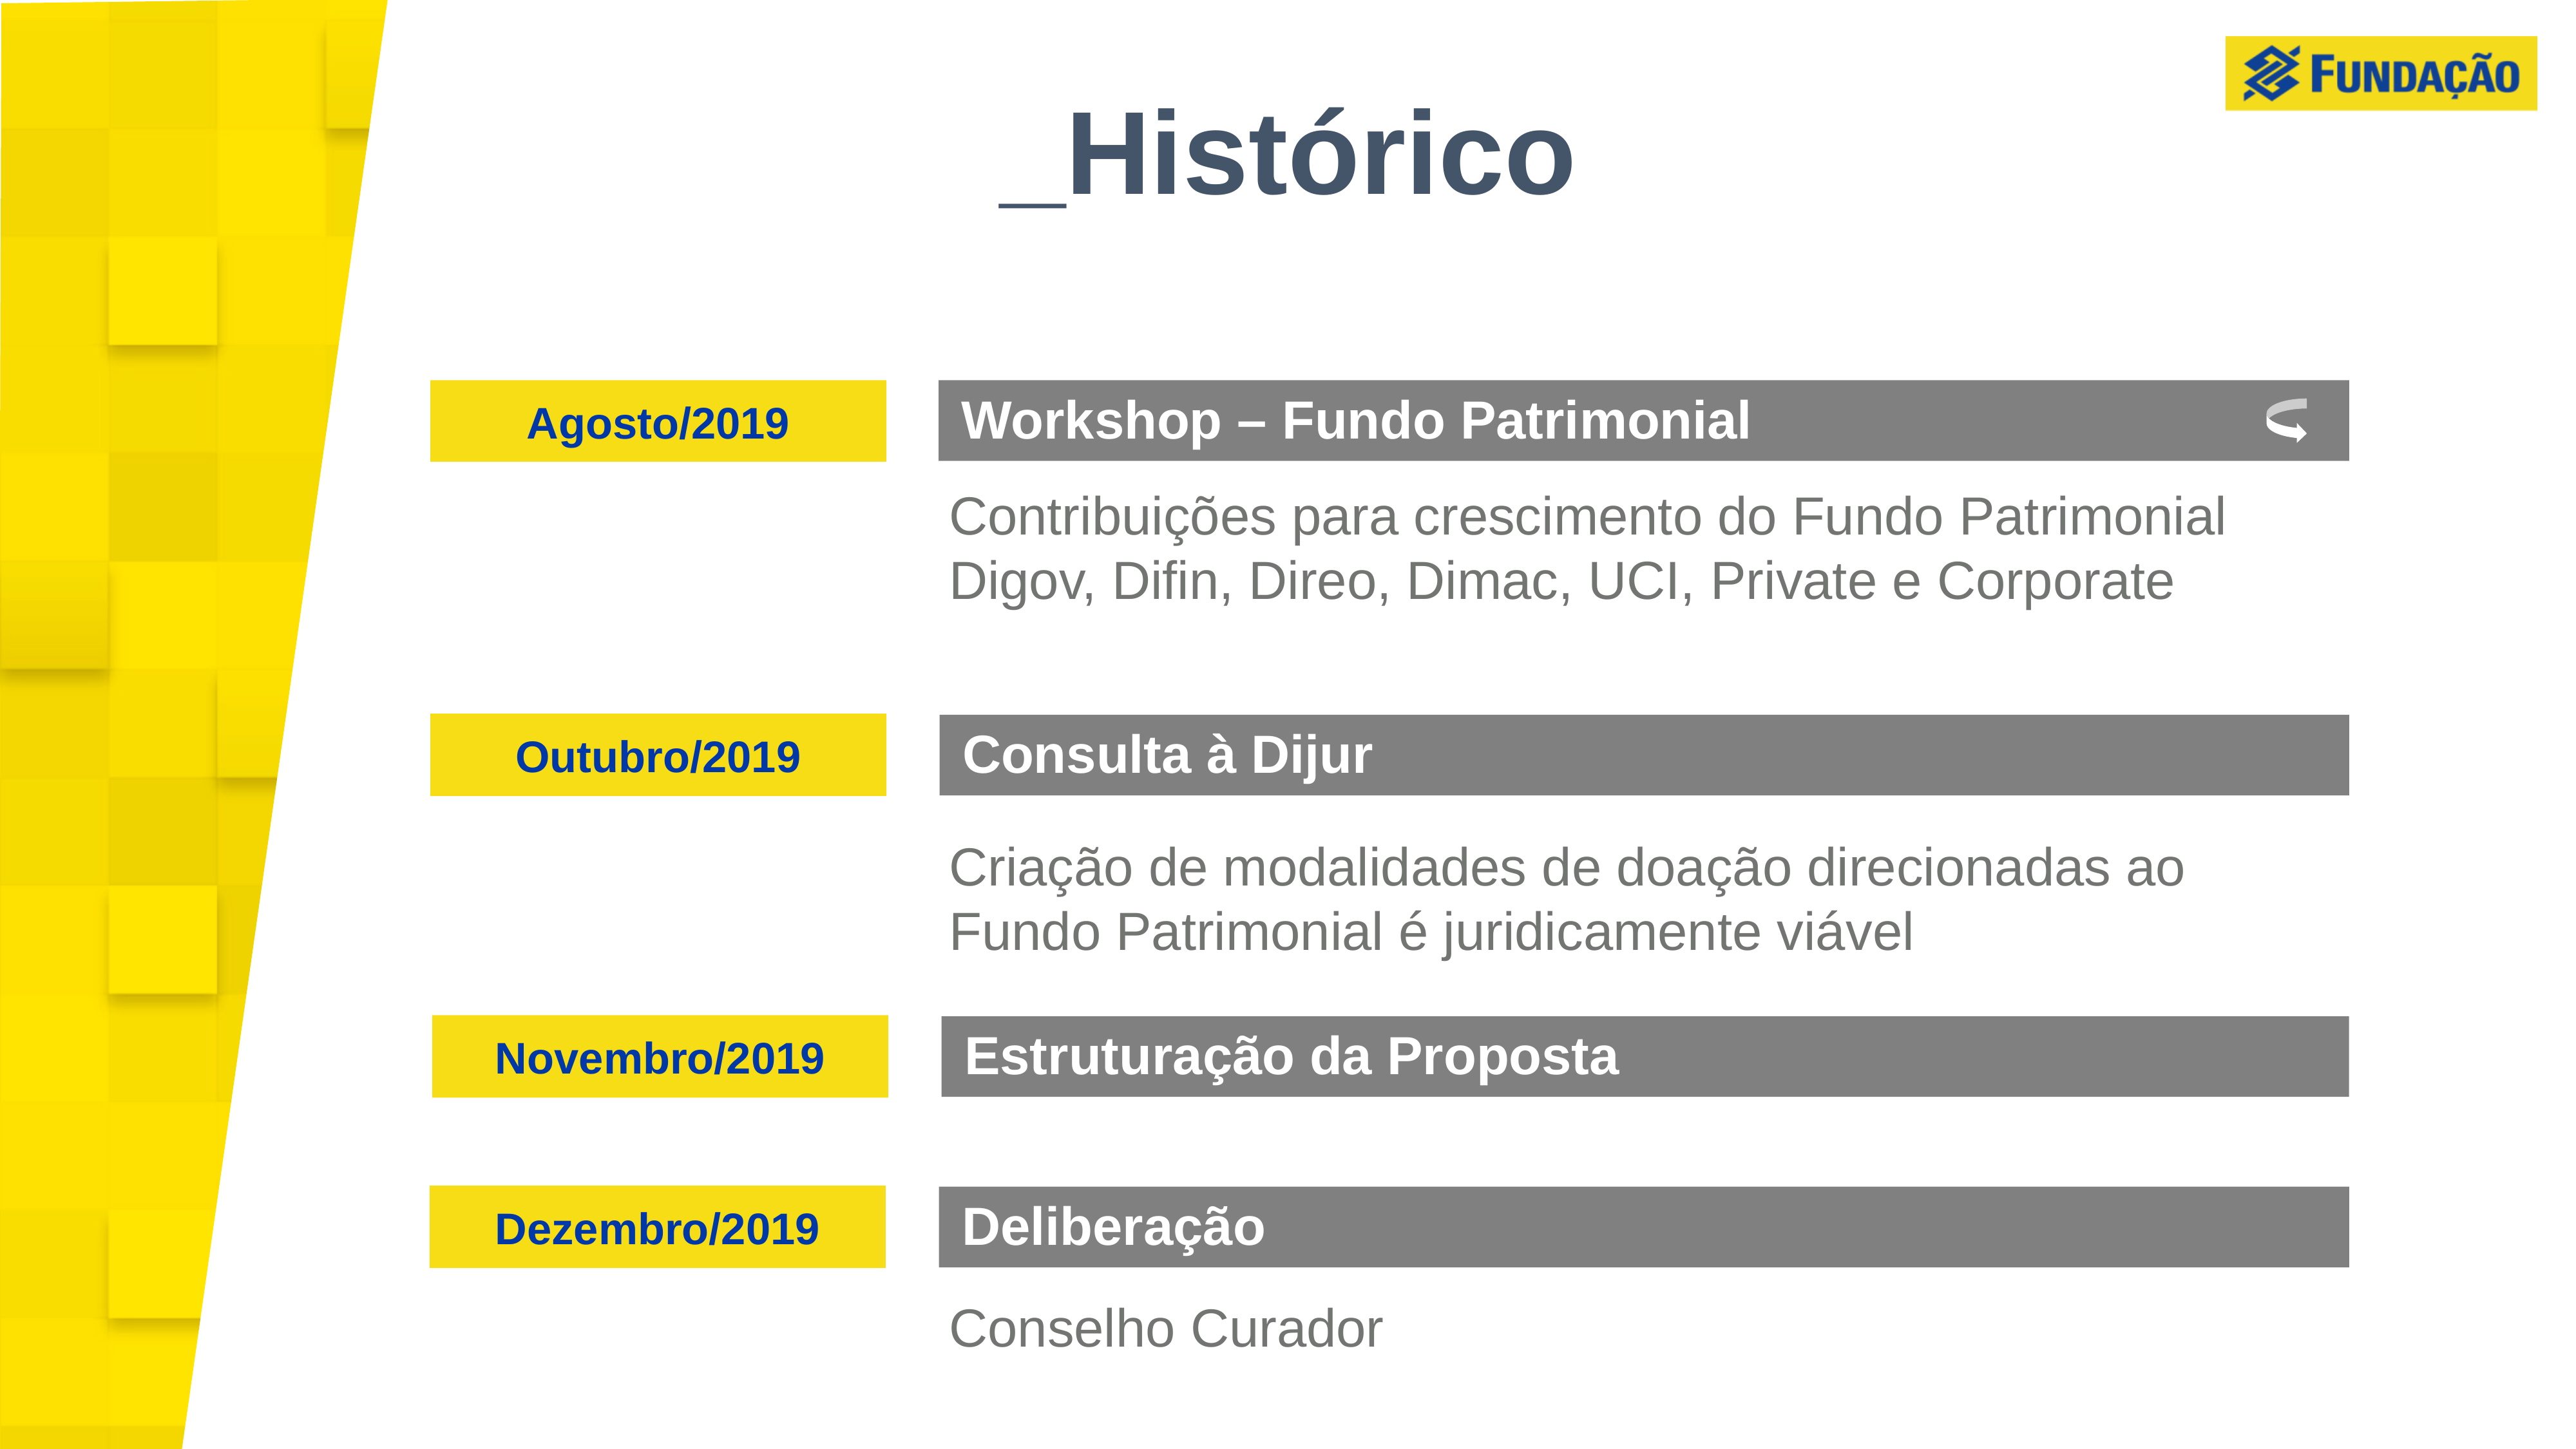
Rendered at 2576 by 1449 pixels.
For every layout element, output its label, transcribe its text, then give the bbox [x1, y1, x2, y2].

text_box Conselho Curador [939, 1289, 2464, 1363]
text_box Estruturação da Proposta [941, 1016, 2349, 1097]
text_box Contribuições para crescimento do Fundo Patrimonial Digov, Difin, Direo, Dimac, UCI, Private e Corporate [939, 477, 2510, 615]
text_box Dezembro/2019 [429, 1185, 886, 1268]
text_box Agosto/2019 [430, 380, 887, 462]
text_box Novembro/2019 [432, 1015, 888, 1098]
picture [0, 0, 388, 1449]
text_box Criação de modalidades de doação direcionadas ao Fundo Patrimonial é juridicamente viável [939, 827, 2267, 966]
picture [2226, 36, 2538, 111]
text_box Deliberação [939, 1186, 2349, 1267]
text_box Consulta à Dijur [939, 714, 2349, 796]
text_box [2266, 397, 2308, 445]
text_box Workshop – Fundo Patrimonial [939, 380, 2349, 461]
text_box _Histórico [990, 78, 1587, 223]
text_box Outubro/2019 [430, 714, 887, 797]
